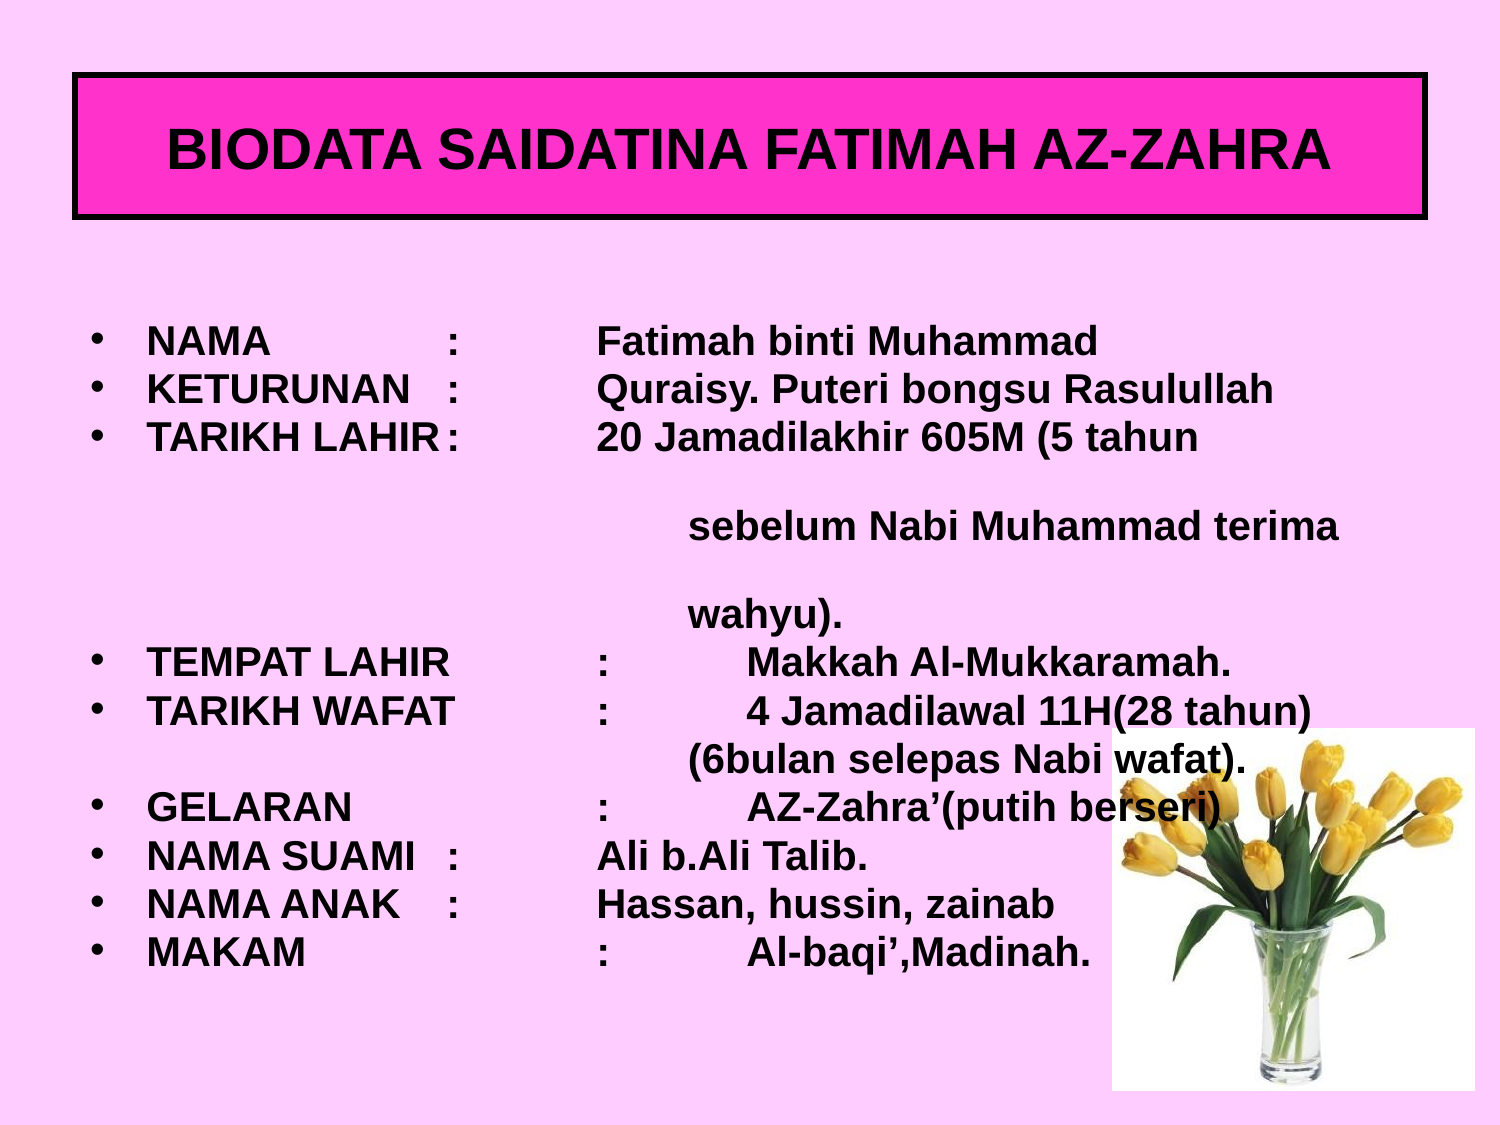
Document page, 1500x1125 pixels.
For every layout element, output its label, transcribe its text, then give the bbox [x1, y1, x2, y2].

picture [1112, 728, 1476, 1091]
text_box BIODATA SAIDATINA FATIMAH AZ-ZAHRA [74, 74, 1425, 218]
text_box NAMA : Fatimah binti Muhammad KETURUNAN : Quraisy. Puteri bongsu Rasulullah TARIKH LAHIR : 20 Jamadilakhir 605M (5 tahun sebelum Nabi Muhammad terima wahyu). TEMPAT LAHIR : Makkah Al-Mukkaramah. TARIKH WAFAT : 4 Jamadilawal 11H(28 tahun) (6bulan selepas Nabi wafat). GELARAN : AZ-Zahra’(putih berseri) NAMA SUAMI : Ali b.Ali Talib. NAMA ANAK : Hassan, hussin, zainab MAKAM : Al-baqi’,Madinah. [74, 262, 1425, 1005]
